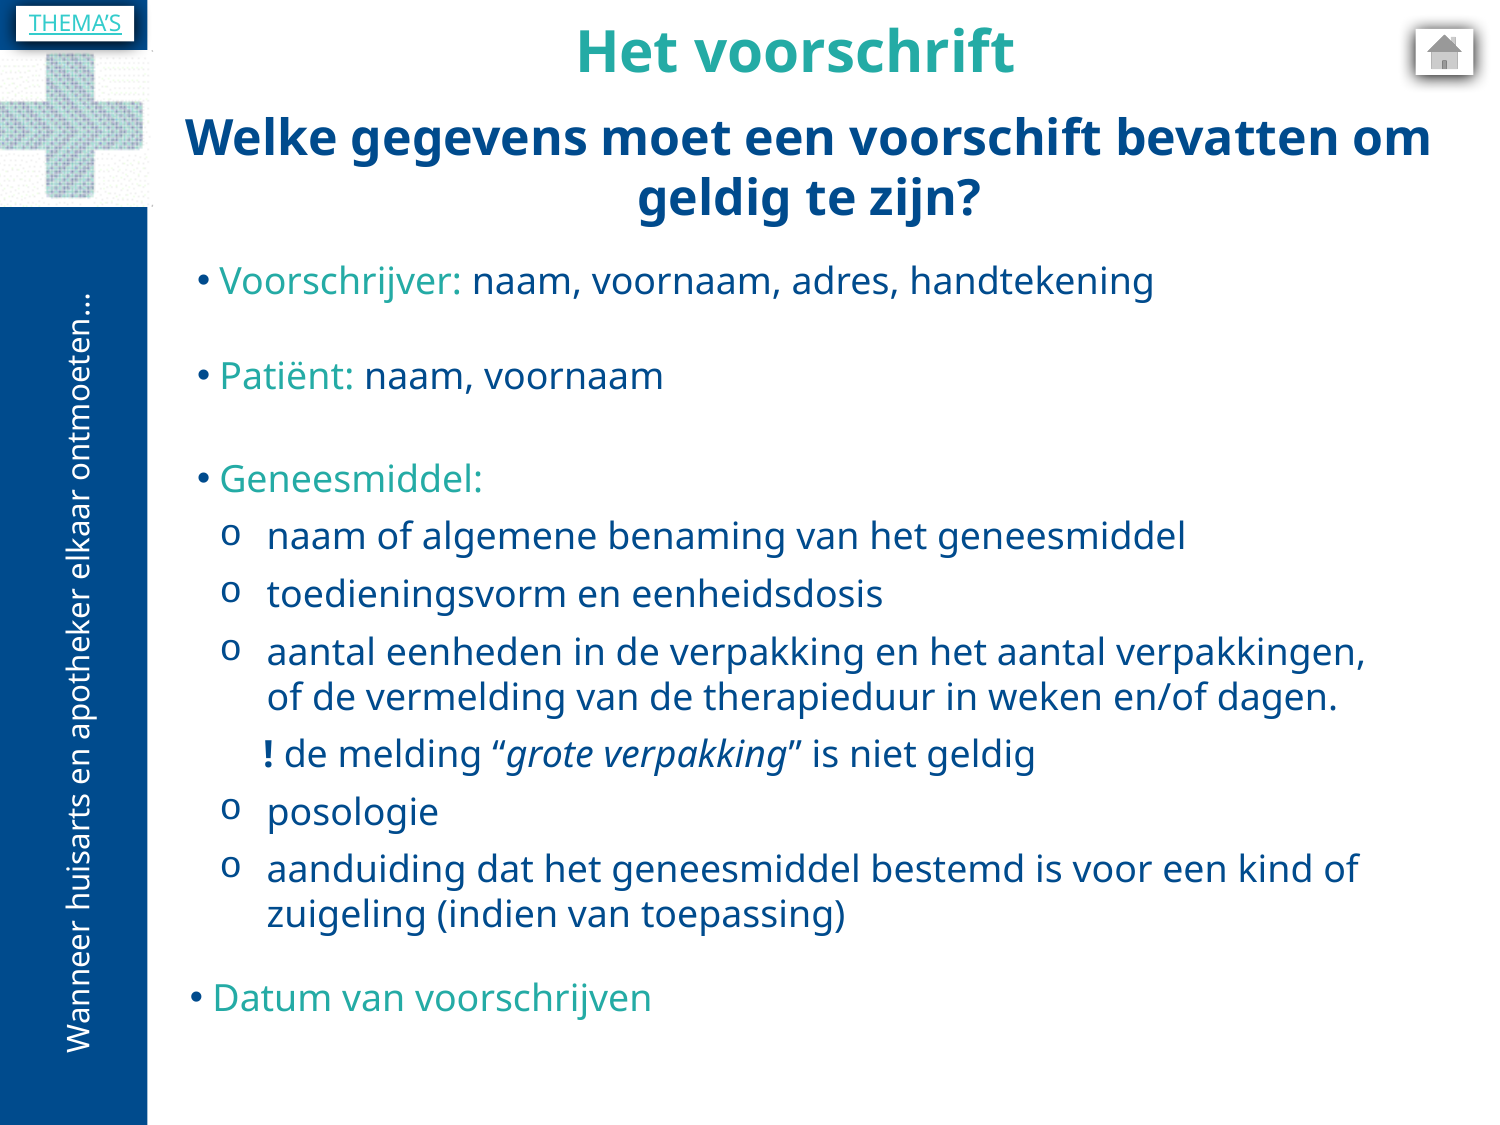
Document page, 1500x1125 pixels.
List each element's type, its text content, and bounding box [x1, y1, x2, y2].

list Voorschrijver: naam, voornaam, adres, handtekening Patiënt: naam, voornaam Geneesmiddel: naam of algemene benaming van het geneesmiddel toedieningsvorm en eenheidsdosis aantal eenheden in de verpakking en het aantal verpakkingen, of de vermelding van de therapieduur in weken en/of dagen. ! de melding “grote verpakking” is niet geldig posologie aanduiding dat het geneesmiddel bestemd is voor een kind of zuigeling (indien van toepassing) Datum van voorschrijven [174, 249, 1416, 1125]
text_box Welke gegevens moet een voorschift bevatten om geldig te zijn? [159, 98, 1460, 234]
text_box [1415, 28, 1474, 76]
text_box Het voorschrift [174, 14, 1416, 98]
picture [0, 50, 154, 207]
text_box THEMA’S [15, 5, 135, 42]
